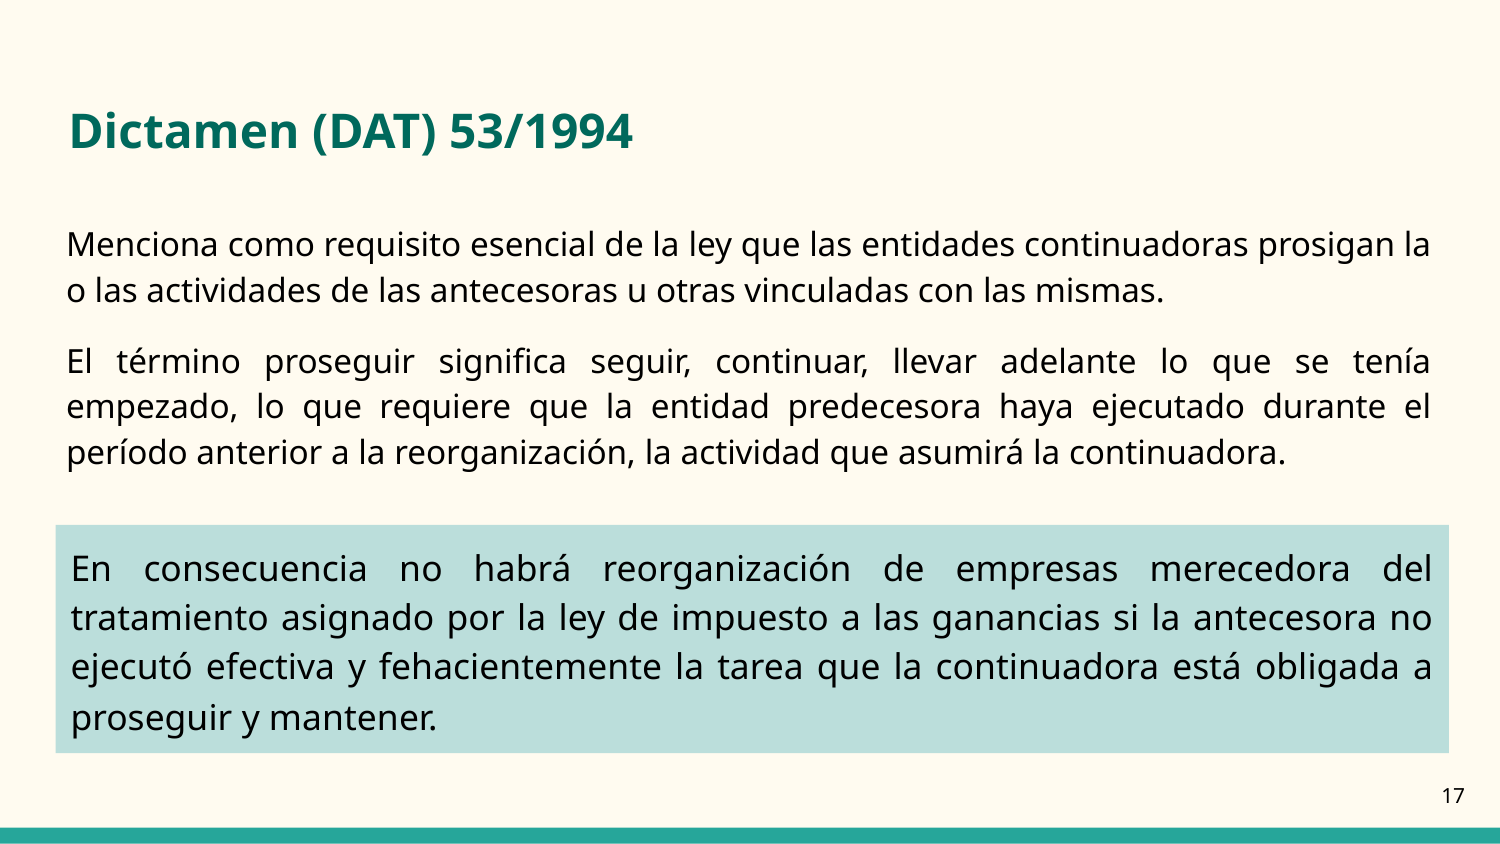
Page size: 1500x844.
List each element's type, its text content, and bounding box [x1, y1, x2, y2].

list Menciona como requisito esencial de la ley que las entidades continuadoras prosigan la o las actividades de las antecesoras u otras vinculadas con las mismas. El término proseguir significa seguir, continuar, llevar adelante lo que se tenía empezado, lo que requiere que la entidad predecesora haya ejecutado durante el período anterior a la reorganización, la actividad que asumirá la continuadora. [51, 202, 1449, 525]
title Dictamen (DAT) 53/1994 [53, 85, 1452, 187]
slide_number ‹#› [1389, 764, 1480, 830]
text_box En consecuencia no habrá reorganización de empresas merecedora del tratamiento asignado por la ley de impuesto a las ganancias si la antecesora no ejecutó efectiva y fehacientemente la tarea que la continuadora está obligada a proseguir y mantener. [55, 524, 1449, 754]
